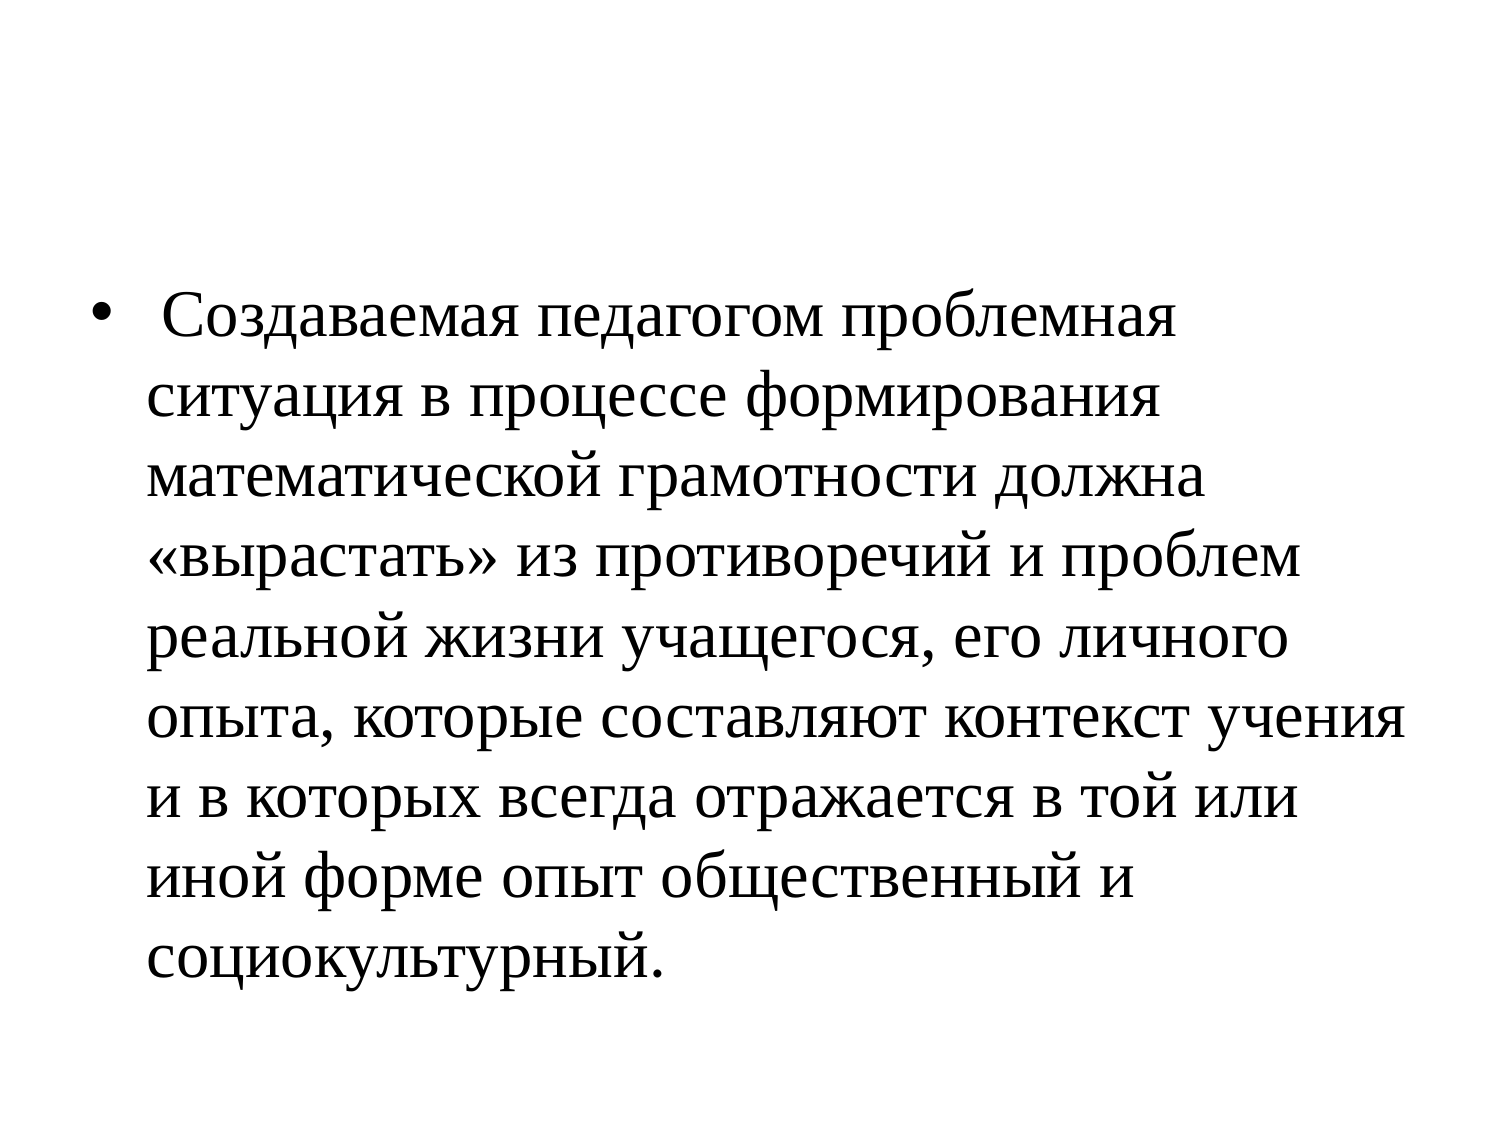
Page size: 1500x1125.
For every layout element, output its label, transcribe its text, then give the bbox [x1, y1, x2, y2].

list Создаваемая педагогом проблемная ситуация в процессе формирования математической грамотности должна «вырастать» из противоречий и проблем реальной жизни учащегося, его личного опыта, которые составляют контекст учения и в которых всегда отражается в той или иной форме опыт общественный и социокультурный. [75, 262, 1425, 1005]
